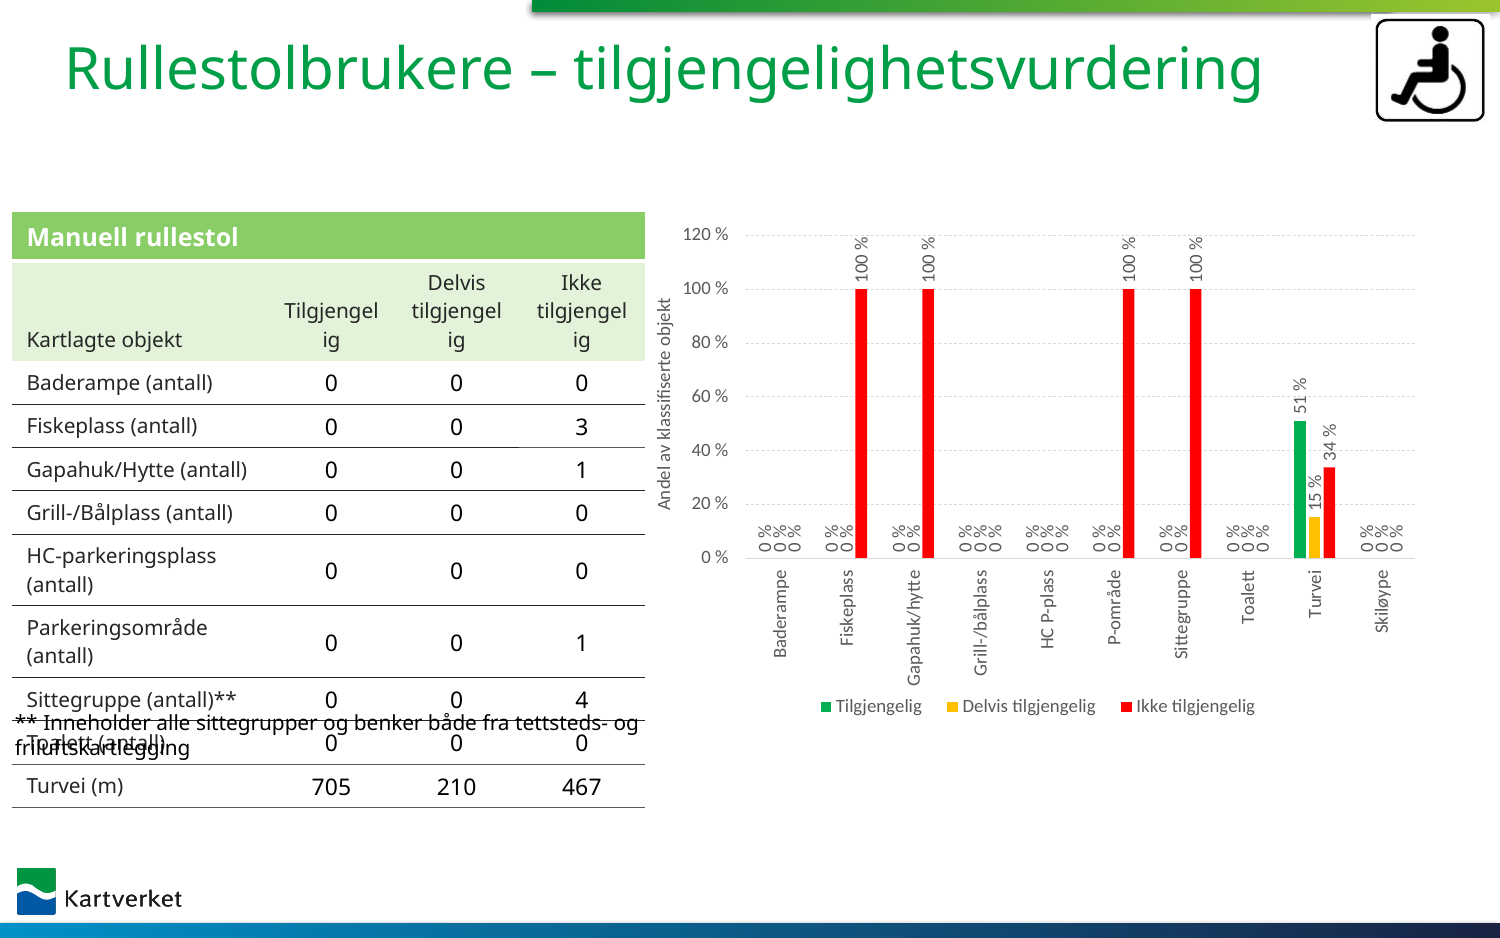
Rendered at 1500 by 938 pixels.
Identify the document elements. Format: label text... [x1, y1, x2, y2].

table_cell 210 [394, 768, 519, 807]
table_cell 0 [269, 678, 394, 702]
picture [643, 218, 1426, 728]
table_cell 1 [519, 448, 638, 490]
table_cell 0 [394, 491, 519, 534]
table_cell 0 [269, 535, 394, 605]
table_cell Grill-/Bålplass (antall) [12, 491, 269, 534]
table_cell 0 [269, 491, 394, 534]
table_cell HC-parkeringsplass (antall) [12, 535, 269, 605]
table_cell 467 [519, 768, 645, 807]
table_cell Turvei (m) [12, 768, 269, 807]
table_header Manuell rullestol [12, 212, 645, 259]
table_cell Ikke tilgjengelig [519, 263, 638, 361]
table_cell Kartlagte objekt [12, 263, 269, 361]
table_cell 0 [269, 361, 394, 404]
table_cell Tilgjengelig [269, 263, 394, 361]
table_cell 0 [394, 405, 519, 447]
table_cell Parkeringsområde (antall) [12, 606, 269, 677]
table_cell 0 [519, 491, 638, 534]
table_cell 0 [394, 361, 519, 404]
table_cell 1 [519, 606, 638, 677]
picture [1371, 13, 1491, 127]
table_cell 0 [269, 405, 394, 447]
table_cell 3 [519, 405, 638, 447]
table_cell 4 [519, 678, 638, 702]
text_box ** Inneholder alle sittegrupper og benker både fra tettsteds- og friluftskartlegging [0, 702, 745, 768]
table_cell Baderampe (antall) [12, 361, 269, 404]
table_cell 0 [394, 535, 519, 605]
table_cell 0 [269, 448, 394, 490]
table_cell Sittegruppe (antall)** [12, 678, 269, 702]
table_cell 0 [519, 535, 638, 605]
table_cell 0 [519, 361, 638, 404]
table_cell Delvis tilgjengelig [394, 263, 519, 361]
table_cell 0 [394, 606, 519, 677]
text_box Rullestolbrukere – tilgjengelighetsvurdering [49, 12, 1372, 109]
table_cell 705 [269, 768, 394, 807]
table_cell 0 [394, 678, 519, 702]
table_cell Fiskeplass (antall) [12, 405, 269, 447]
table_cell 0 [269, 606, 394, 677]
table_cell 0 [394, 448, 519, 490]
table_cell Gapahuk/Hytte (antall) [12, 448, 269, 490]
